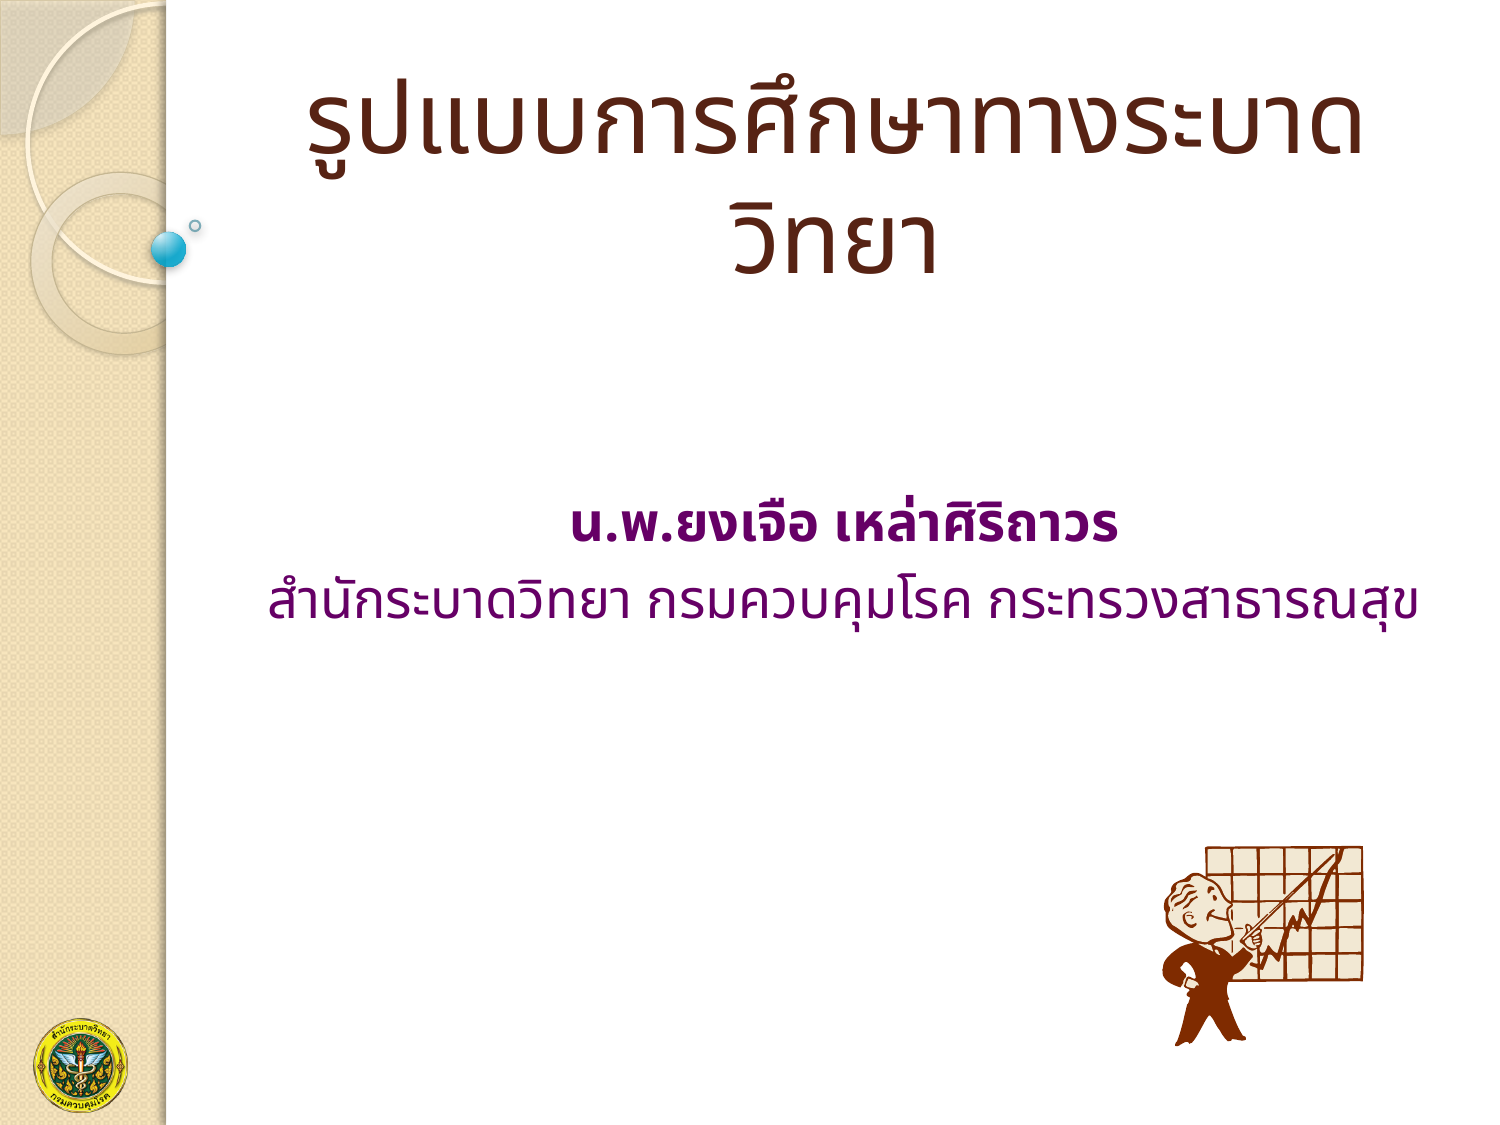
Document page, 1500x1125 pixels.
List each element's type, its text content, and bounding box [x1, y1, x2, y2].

subtitle น.พ.ยงเจือ เหล่าศิริถาวร สำนักระบาดวิทยา กรมควบคุมโรค กระทรวงสาธารณสุข [234, 486, 1450, 646]
picture [33, 1018, 128, 1113]
title รูปแบบการศึกษาทางระบาดวิทยา [215, 59, 1459, 301]
picture [1162, 845, 1365, 1047]
